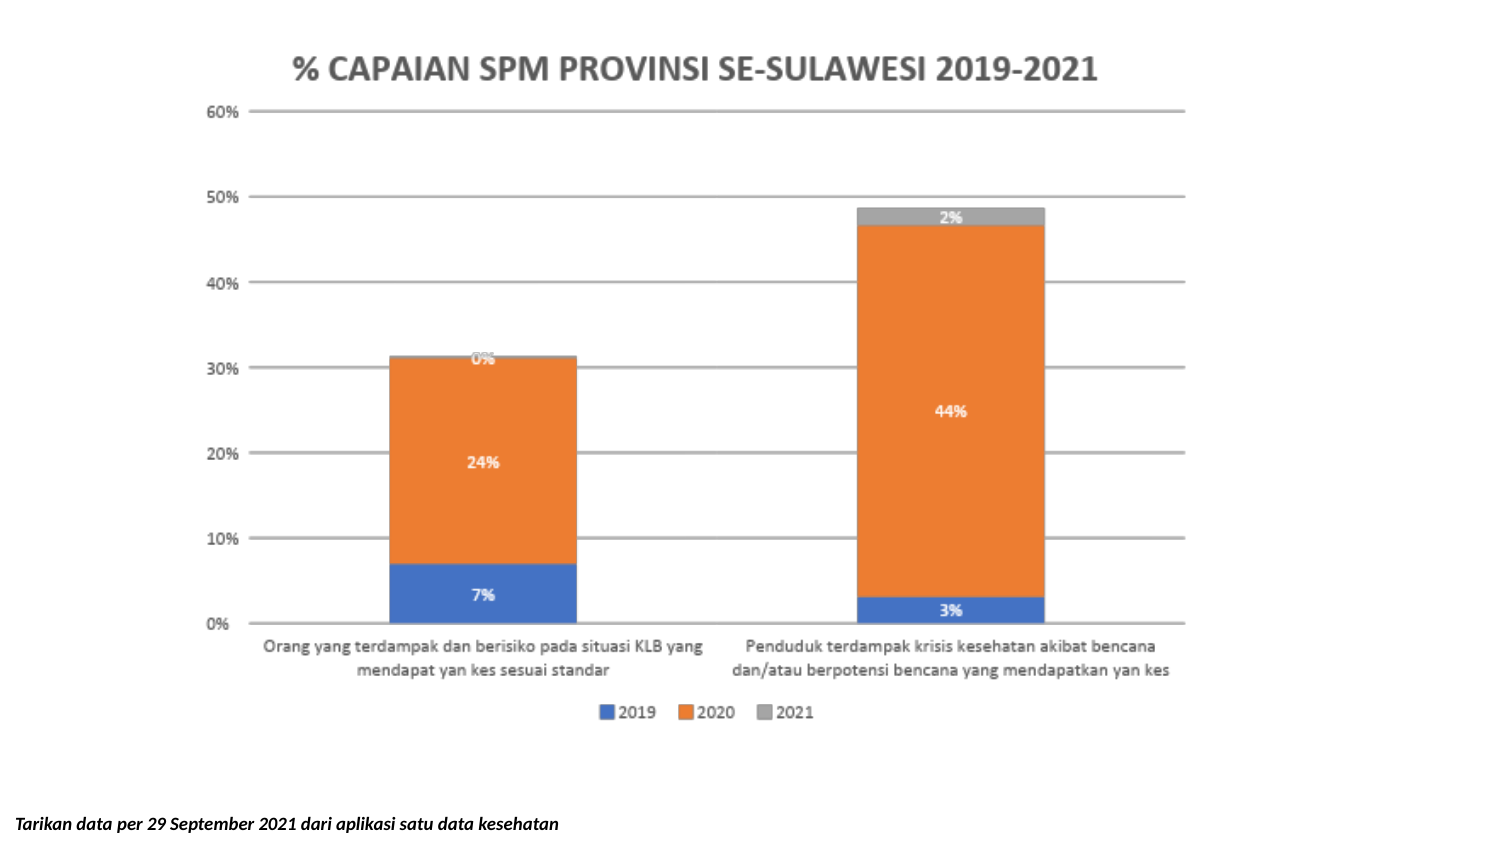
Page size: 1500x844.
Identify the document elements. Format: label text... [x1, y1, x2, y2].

picture [186, 44, 1206, 744]
text_box Tarikan data per 29 September 2021 dari aplikasi satu data kesehatan [0, 804, 581, 842]
